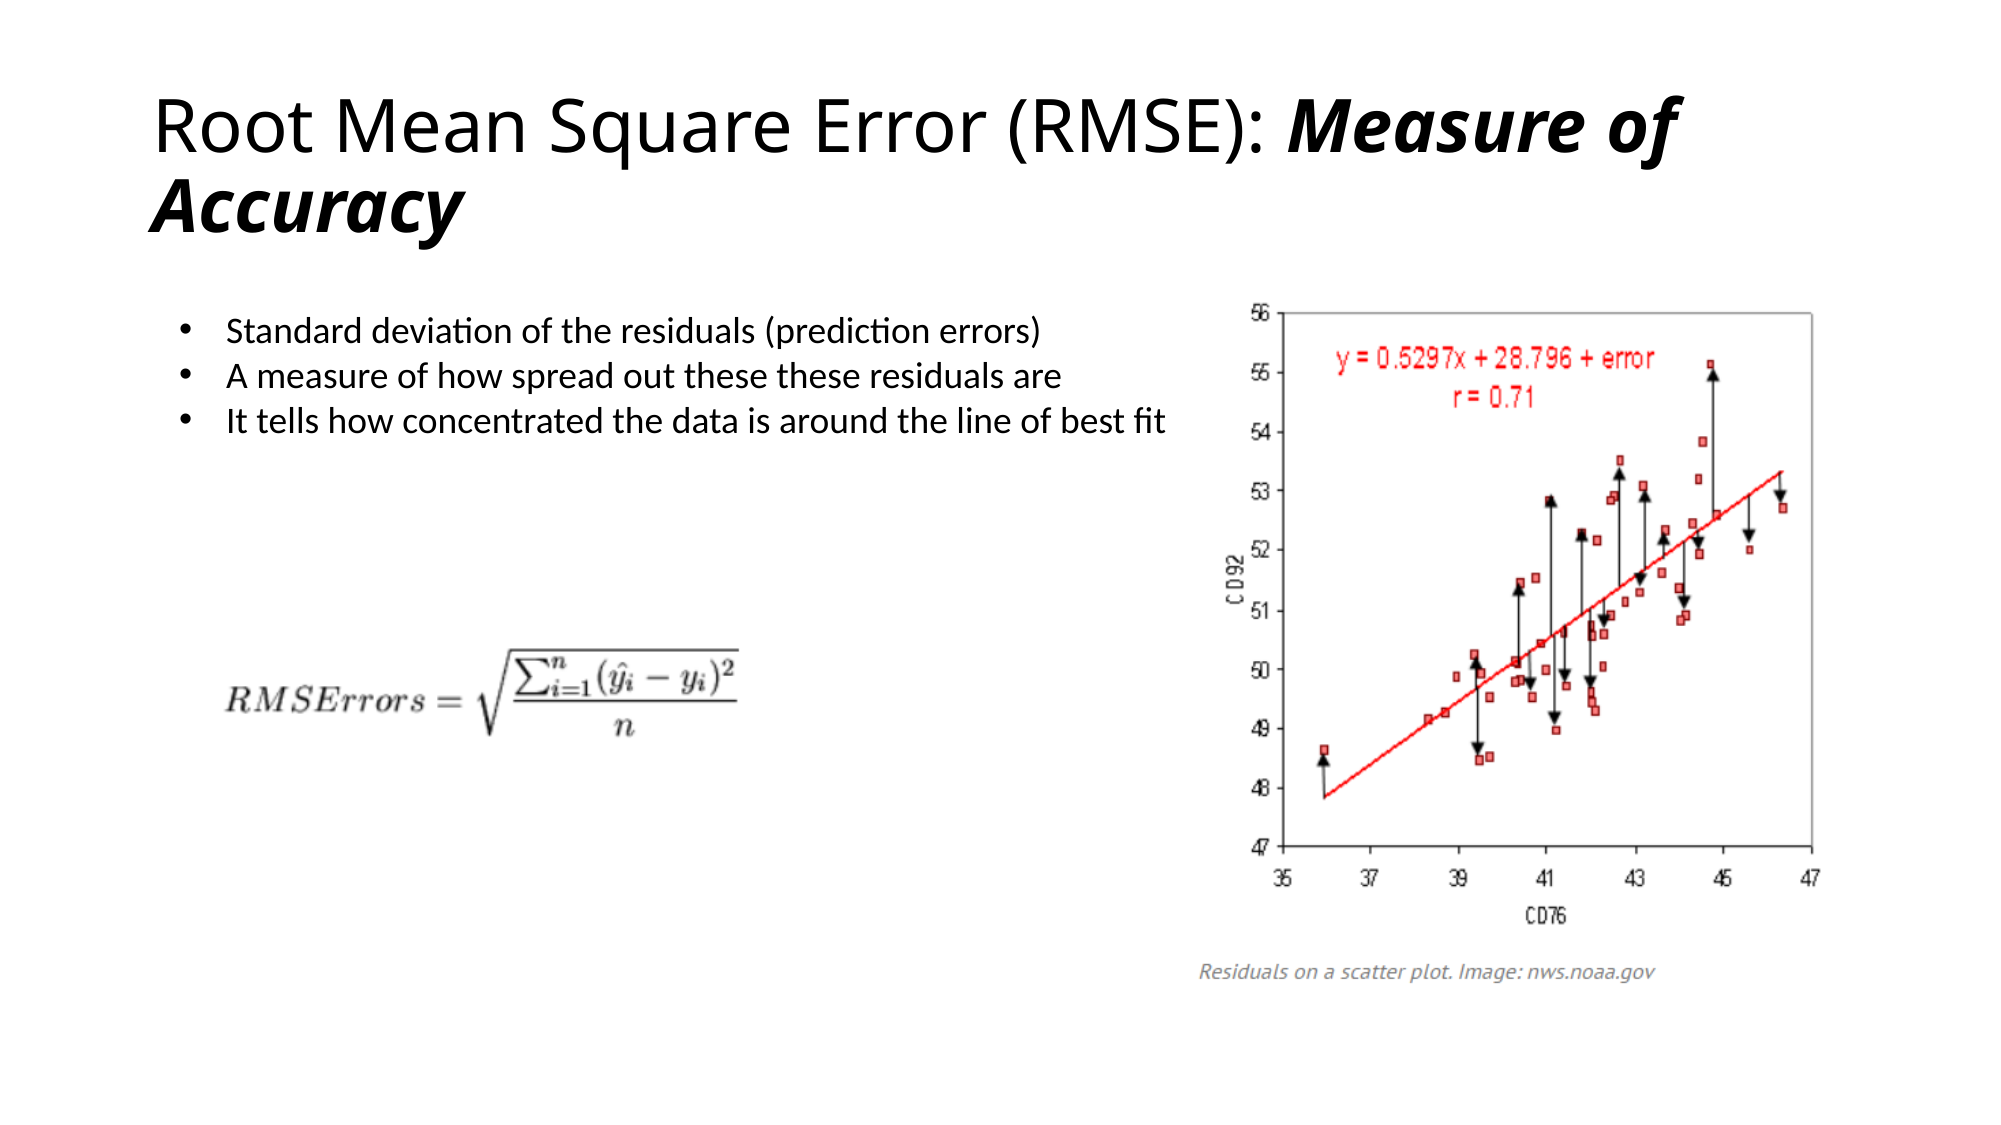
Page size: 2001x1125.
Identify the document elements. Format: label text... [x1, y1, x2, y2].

title Root Mean Square Error (RMSE): Measure of Accuracy [137, 59, 1863, 278]
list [1181, 277, 1885, 1005]
text_box Standard deviation of the residuals (prediction errors) A measure of how spread out these these residuals are It tells how concentrated the data is around the line of best fit [164, 298, 1181, 448]
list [195, 570, 821, 779]
